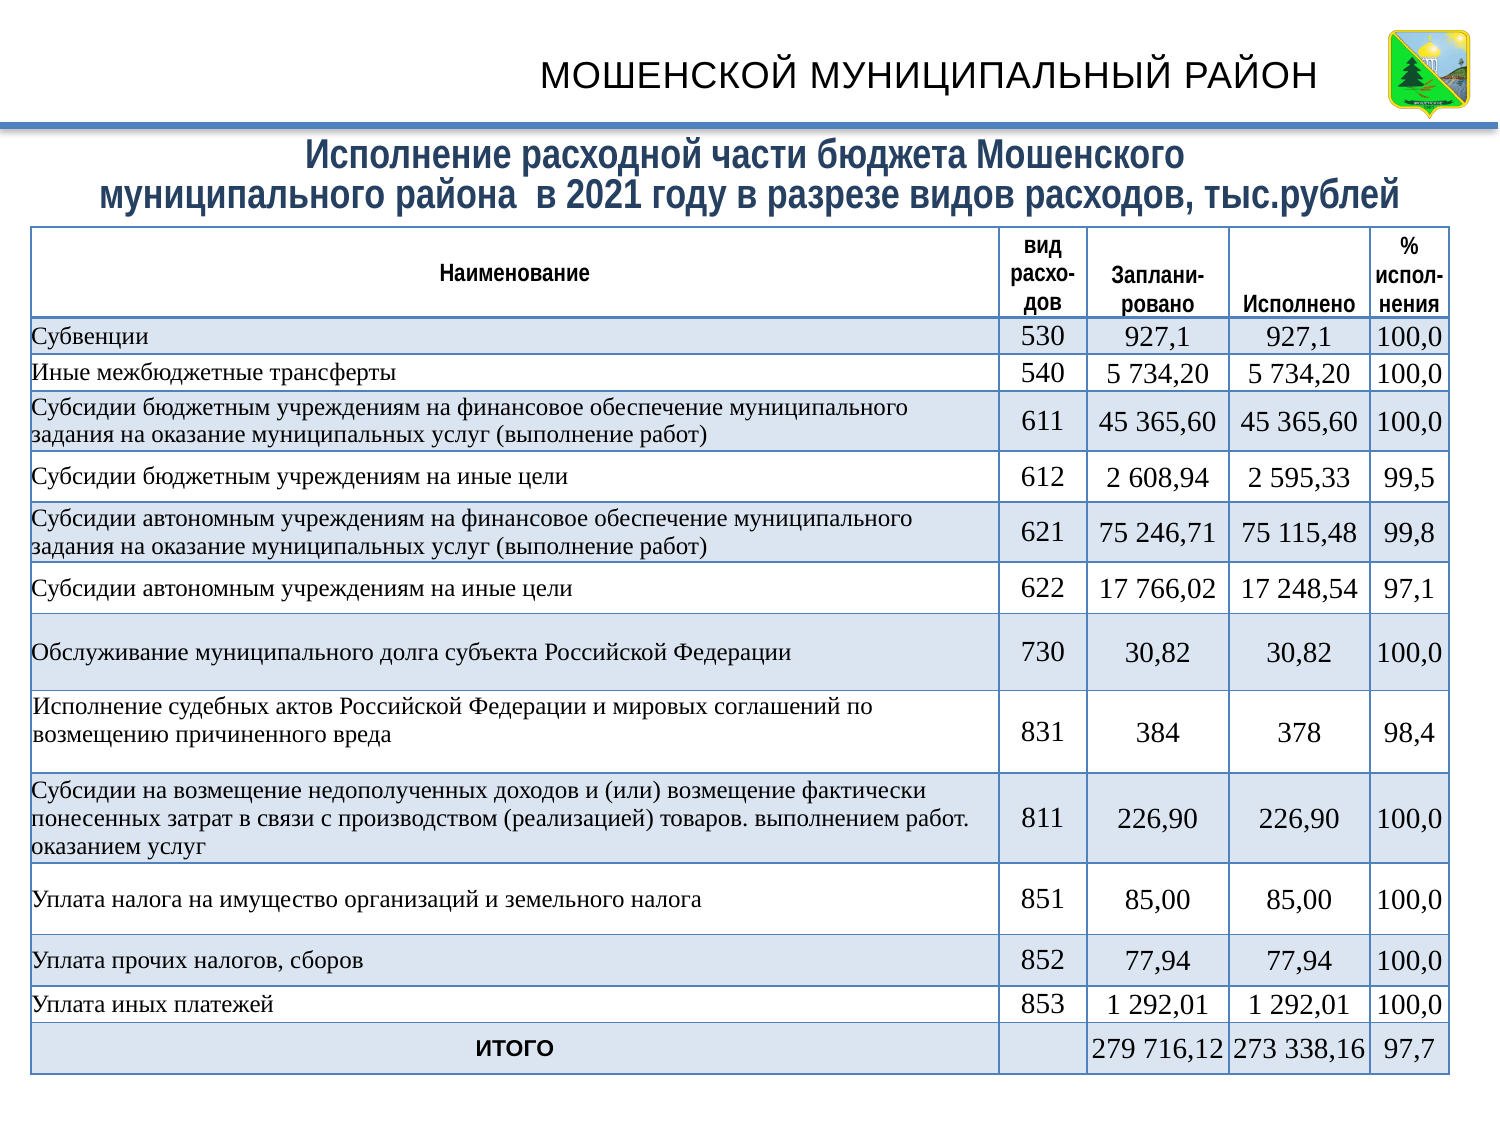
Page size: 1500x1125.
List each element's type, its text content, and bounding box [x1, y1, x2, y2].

text_box Исполнение расходной части бюджета Мошенского муниципального района в 2021 году в разрезе видов расходов, тыс.рублей [0, 134, 1500, 224]
table_cell 30,82 [1230, 614, 1369, 690]
table_cell 100,0 [1371, 935, 1448, 985]
table_cell 99,8 [1371, 503, 1448, 561]
table_cell 75 246,71 [1088, 503, 1228, 561]
table_cell 77,94 [1230, 935, 1369, 985]
table_cell 98,4 [1371, 691, 1448, 772]
table_cell 97,1 [1371, 563, 1448, 613]
table_cell 17 248,54 [1230, 563, 1369, 613]
table_header Заплани-ровано [1088, 228, 1228, 316]
table_cell 77,94 [1088, 935, 1228, 985]
table_cell 100,0 [1371, 987, 1448, 1022]
table_cell Иные межбюджетные трансферты [32, 355, 998, 390]
picture [1387, 28, 1471, 120]
table_cell 85,00 [1230, 864, 1369, 934]
table_cell Субсидии бюджетным учреждениям на иные цели [32, 452, 998, 501]
table_cell 45 365,60 [1088, 392, 1228, 450]
table_cell 85,00 [1088, 864, 1228, 934]
table_cell ИТОГО [32, 1023, 998, 1073]
text_box МОШЕНСКОЙ МУНИЦИПАЛЬНЫЙ РАЙОН [525, 43, 1382, 104]
table_cell 730 [1000, 614, 1086, 690]
table_cell 100,0 [1371, 392, 1448, 450]
table_header % испол-нения [1371, 228, 1448, 316]
table_cell 226,90 [1230, 774, 1369, 862]
table_cell 45 365,60 [1230, 392, 1369, 450]
table_cell 853 [1000, 987, 1086, 1022]
table_cell Субсидии автономным учреждениям на финансовое обеспечение муниципального задания на оказание муниципальных услуг (выполнение работ) [32, 503, 998, 561]
table_cell 384 [1088, 691, 1228, 772]
table_header Исполнено [1230, 228, 1369, 316]
table_cell 99,5 [1371, 452, 1448, 501]
table_cell Исполнение судебных актов Российской Федерации и мировых соглашений по возмещению причиненного вреда [32, 691, 998, 772]
table_cell 611 [1000, 392, 1086, 450]
table_cell Субсидии автономным учреждениям на иные цели [32, 563, 998, 613]
table_cell 378 [1230, 691, 1369, 772]
table_cell 540 [1000, 355, 1086, 390]
table_header вид расхо-дов [1000, 228, 1086, 316]
table_cell 75 115,48 [1230, 503, 1369, 561]
table_cell 622 [1000, 563, 1086, 613]
table_cell Уплата иных платежей [32, 987, 998, 1022]
table_cell 831 [1000, 691, 1086, 772]
table_cell Уплата прочих налогов, сборов [32, 935, 998, 985]
table_cell 273 338,16 [1230, 1023, 1369, 1073]
table_cell 612 [1000, 452, 1086, 501]
table_cell 811 [1000, 774, 1086, 862]
table_cell 1 292,01 [1088, 987, 1228, 1022]
table_cell 30,82 [1088, 614, 1228, 690]
table_cell Субсидии бюджетным учреждениям на финансовое обеспечение муниципального задания на оказание муниципальных услуг (выполнение работ) [32, 392, 998, 450]
table_cell Субсидии на возмещение недополученных доходов и (или) возмещение фактически понесенных затрат в связи с производством (реализацией) товаров. выполнением работ. оказанием услуг [32, 774, 998, 862]
table_cell 852 [1000, 935, 1086, 985]
table_cell Уплата налога на имущество организаций и земельного налога [32, 864, 998, 934]
table_cell 100,0 [1371, 614, 1448, 690]
table_cell 621 [1000, 503, 1086, 561]
table_cell 530 [1000, 319, 1086, 353]
table_cell 100,0 [1371, 319, 1448, 353]
table_cell 97,7 [1371, 1023, 1448, 1073]
table_cell Обслуживание муниципального долга субъекта Российской Федерации [32, 614, 998, 690]
table_cell 2 608,94 [1088, 452, 1228, 501]
table_cell [1000, 1023, 1086, 1073]
table_cell 851 [1000, 864, 1086, 934]
table_cell 100,0 [1371, 774, 1448, 862]
table_cell 1 292,01 [1230, 987, 1369, 1022]
table_cell 927,1 [1088, 319, 1228, 353]
table_cell 5 734,20 [1230, 355, 1369, 390]
table_cell 17 766,02 [1088, 563, 1228, 613]
table_cell 100,0 [1371, 355, 1448, 390]
table_cell 279 716,12 [1088, 1023, 1228, 1073]
table_header Наименование [32, 228, 998, 316]
table_cell 2 595,33 [1230, 452, 1369, 501]
table_cell 100,0 [1371, 864, 1448, 934]
table_cell Субвенции [32, 319, 998, 353]
table_cell 226,90 [1088, 774, 1228, 862]
table_cell 5 734,20 [1088, 355, 1228, 390]
table_cell 927,1 [1230, 319, 1369, 353]
